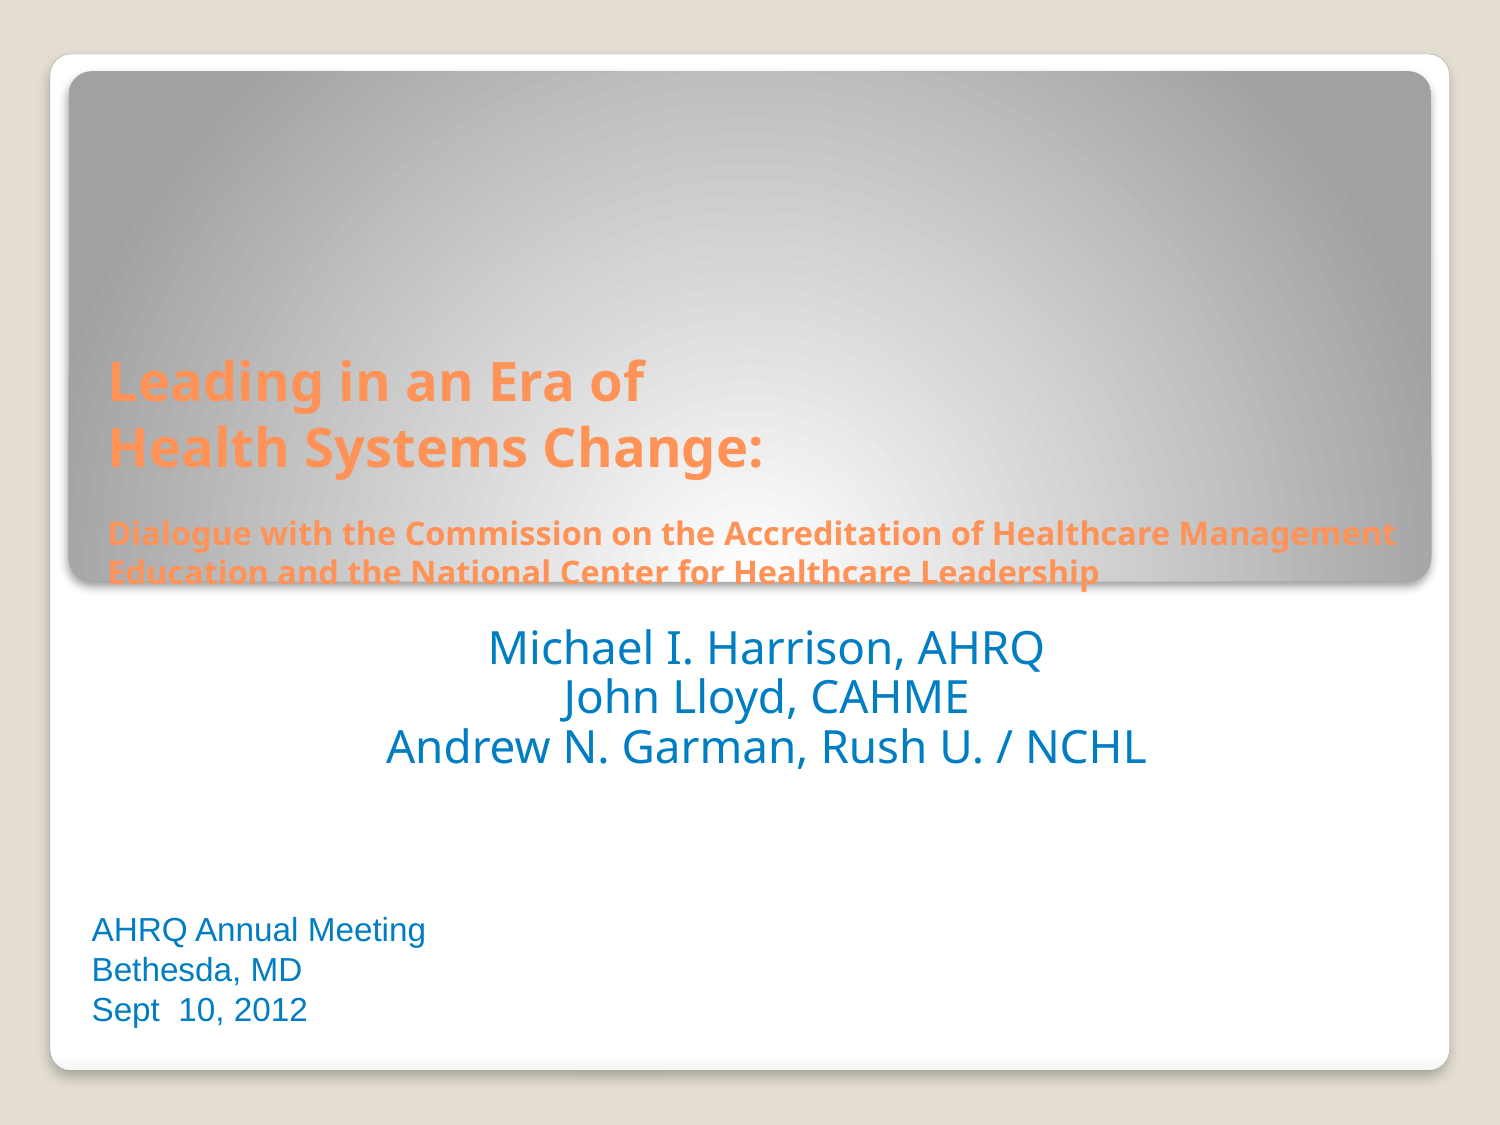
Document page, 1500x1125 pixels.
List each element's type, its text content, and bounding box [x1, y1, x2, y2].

text_box AHRQ Annual Meeting Bethesda, MD Sept 10, 2012 [76, 855, 442, 1036]
title Leading in an Era of Health Systems Change: Dialogue with the Commission on the Accreditation of Healthcare Management Education and the National Center for Healthcare Leadership [99, 337, 1438, 638]
subtitle Michael I. Harrison, AHRQ John Lloyd, CAHME Andrew N. Garman, Rush U. / NCHL [118, 624, 1394, 775]
